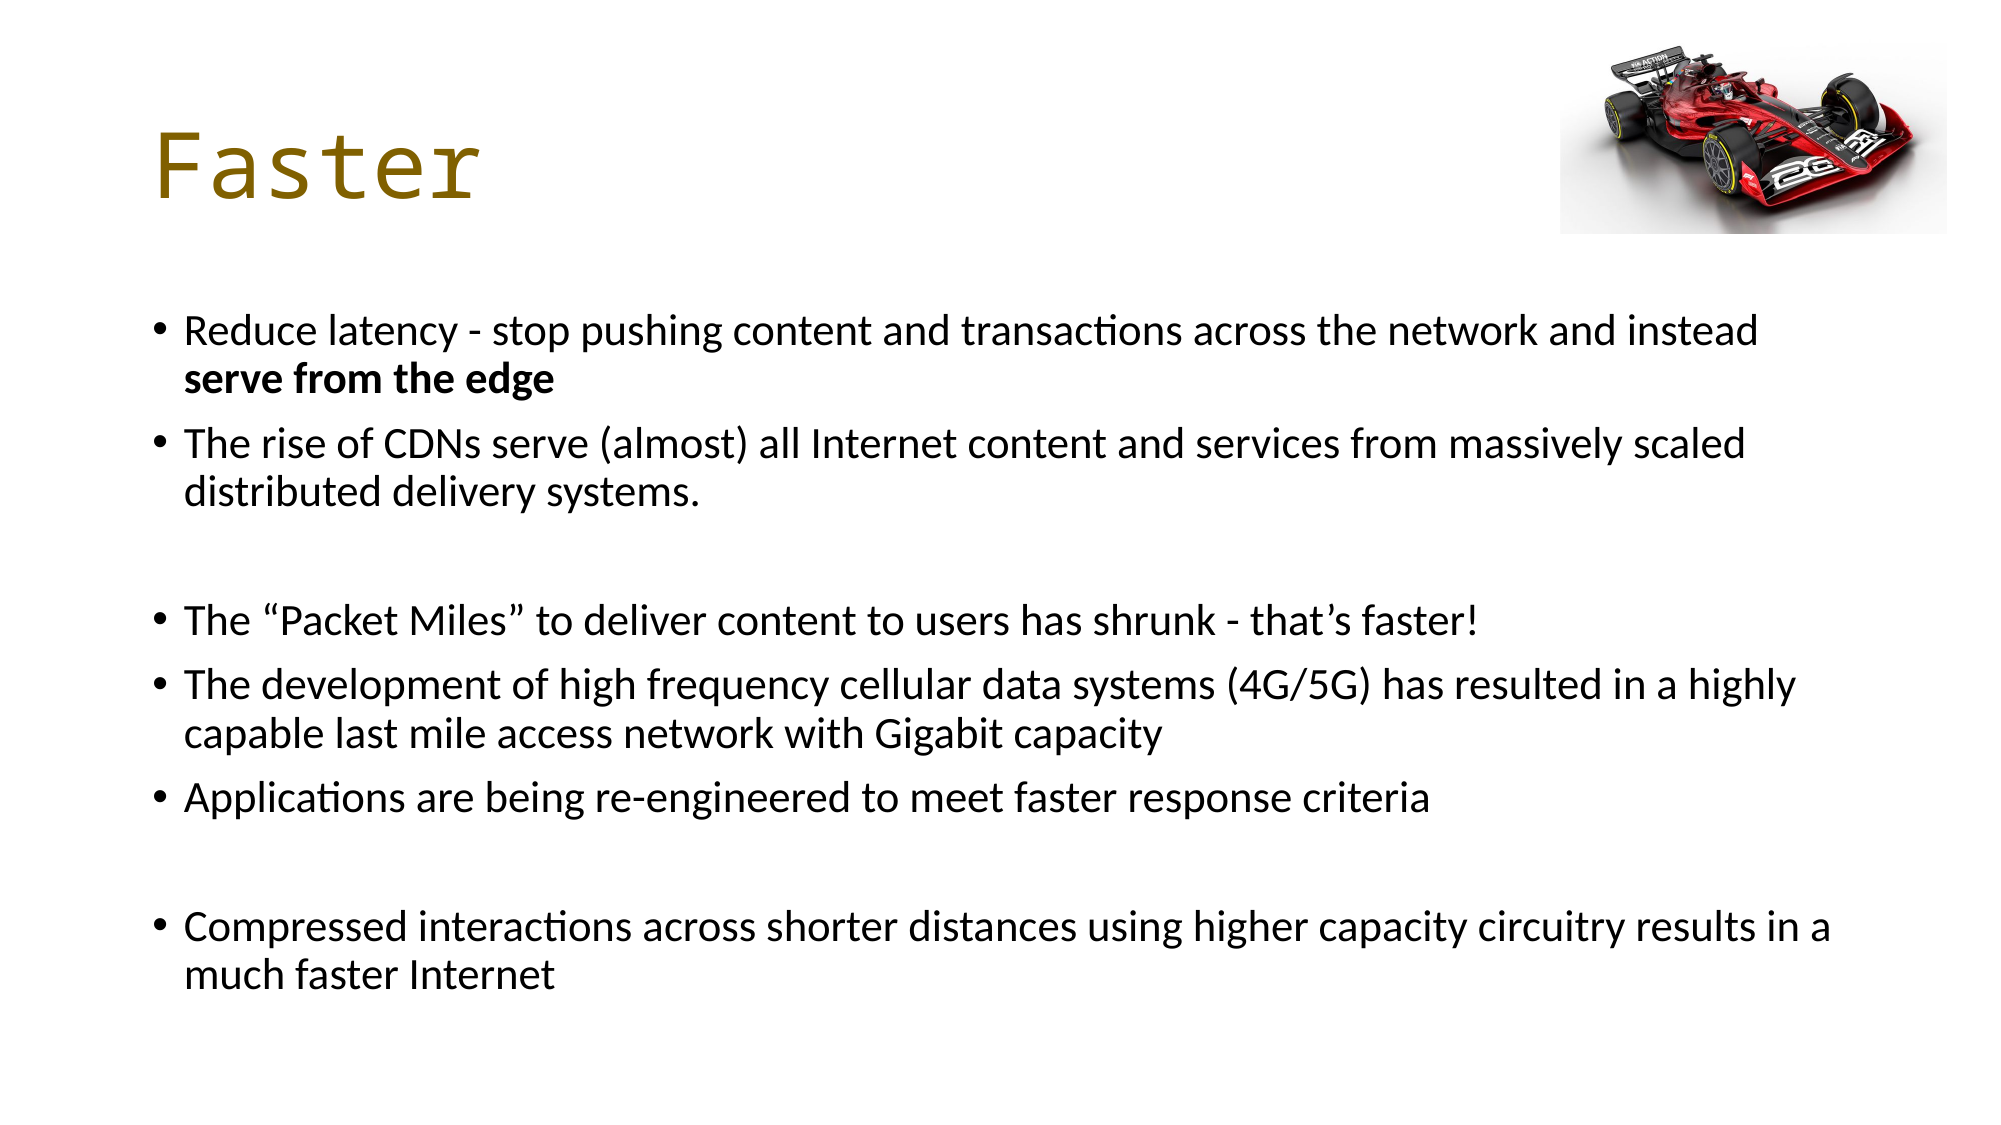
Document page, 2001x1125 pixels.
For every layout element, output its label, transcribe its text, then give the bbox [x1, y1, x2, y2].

picture [1559, 15, 1947, 234]
title Faster [137, 59, 1863, 278]
list Reduce latency - stop pushing content and transactions across the network and instead serve from the edge The rise of CDNs serve (almost) all Internet content and services from massively scaled distributed delivery systems. The “Packet Miles” to deliver content to users has shrunk - that’s faster! The development of high frequency cellular data systems (4G/5G) has resulted in a highly capable last mile access network with Gigabit capacity Applications are being re-engineered to meet faster response criteria Compressed interactions across shorter distances using higher capacity circuitry results in a much faster Internet [137, 299, 1863, 1014]
